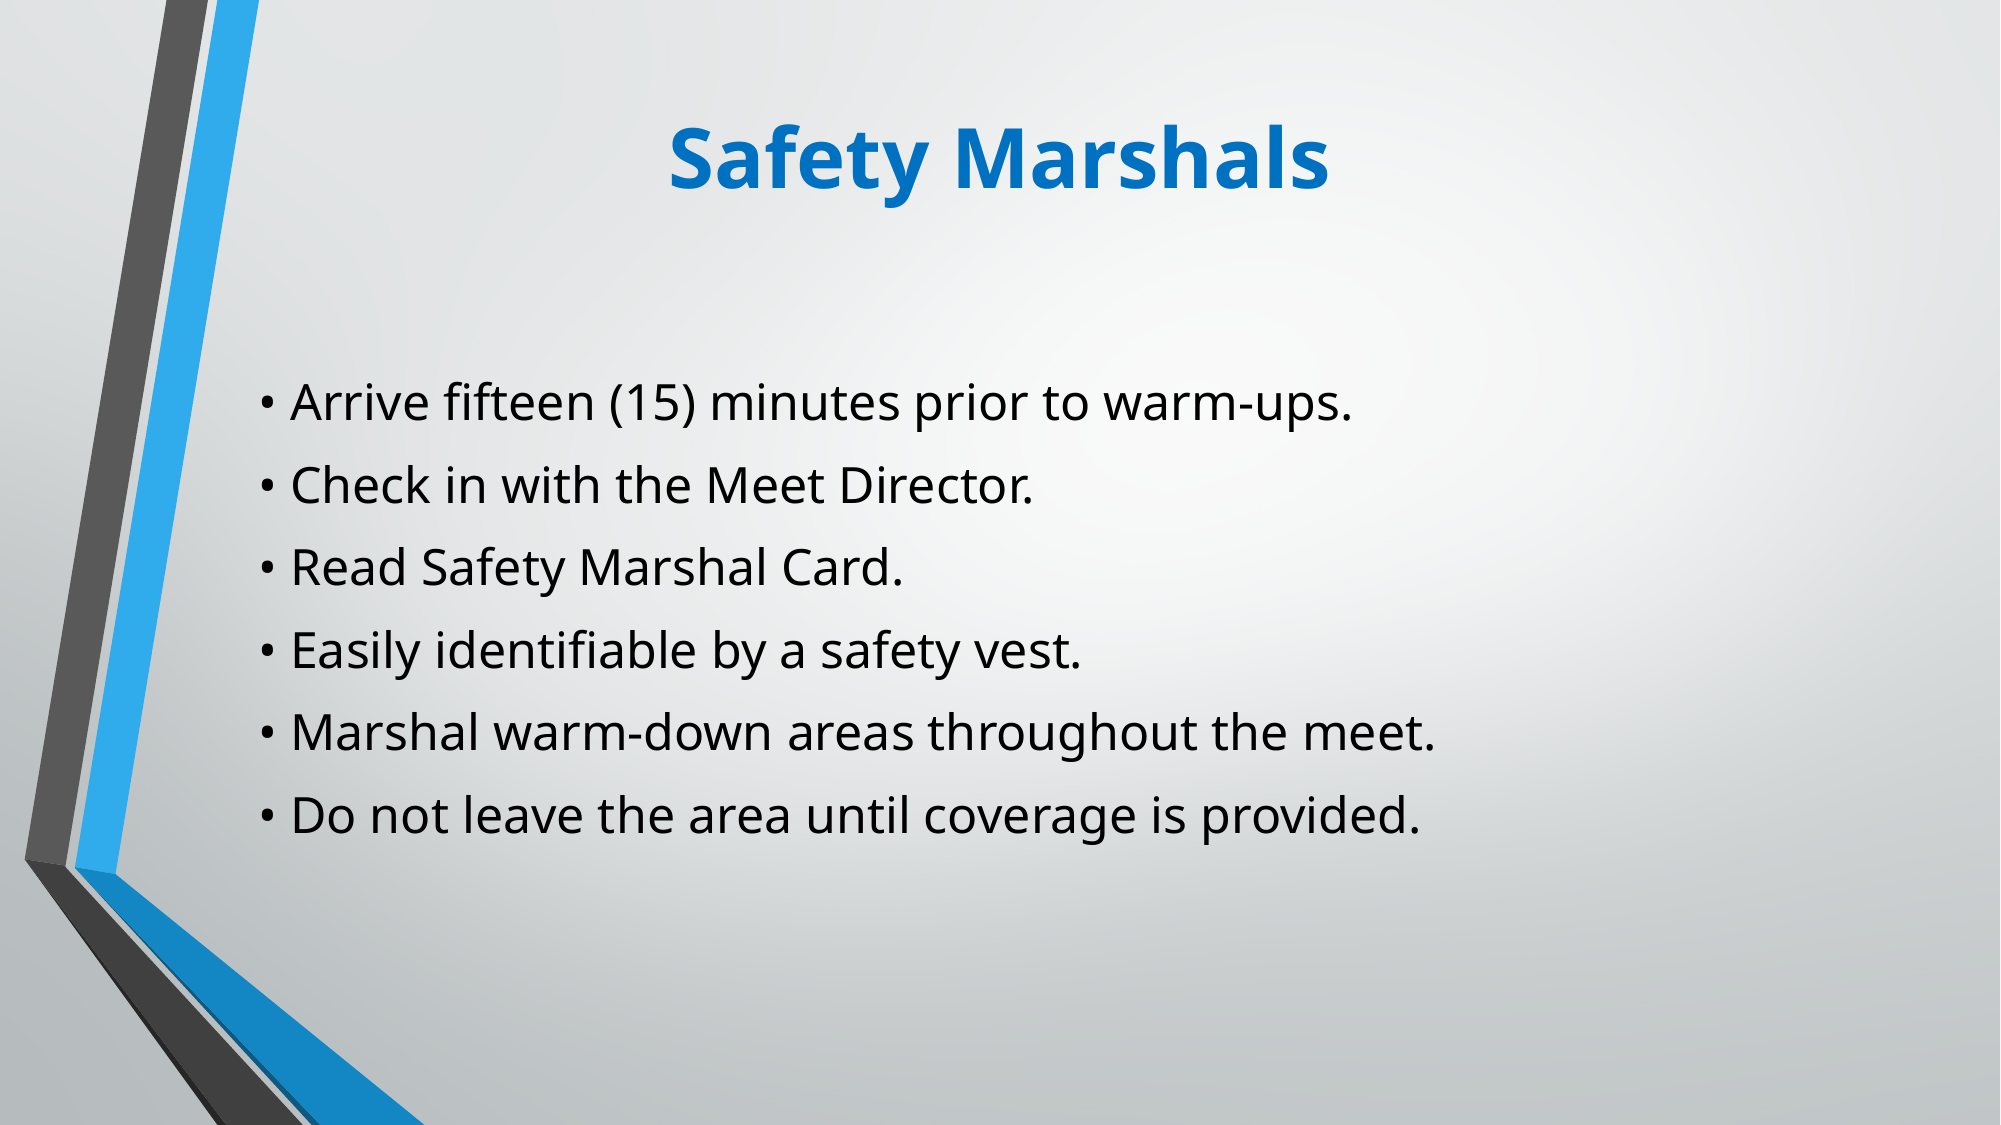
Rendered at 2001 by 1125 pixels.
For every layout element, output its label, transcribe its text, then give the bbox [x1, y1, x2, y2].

list • Arrive fifteen (15) minutes prior to warm-ups. • Check in with the Meet Director. • Read Safety Marshal Card. • Easily identifiable by a safety vest. • Marshal warm-down areas throughout the meet. • Do not leave the area until coverage is provided. [243, 263, 1887, 950]
title Safety Marshals [137, 46, 1863, 264]
